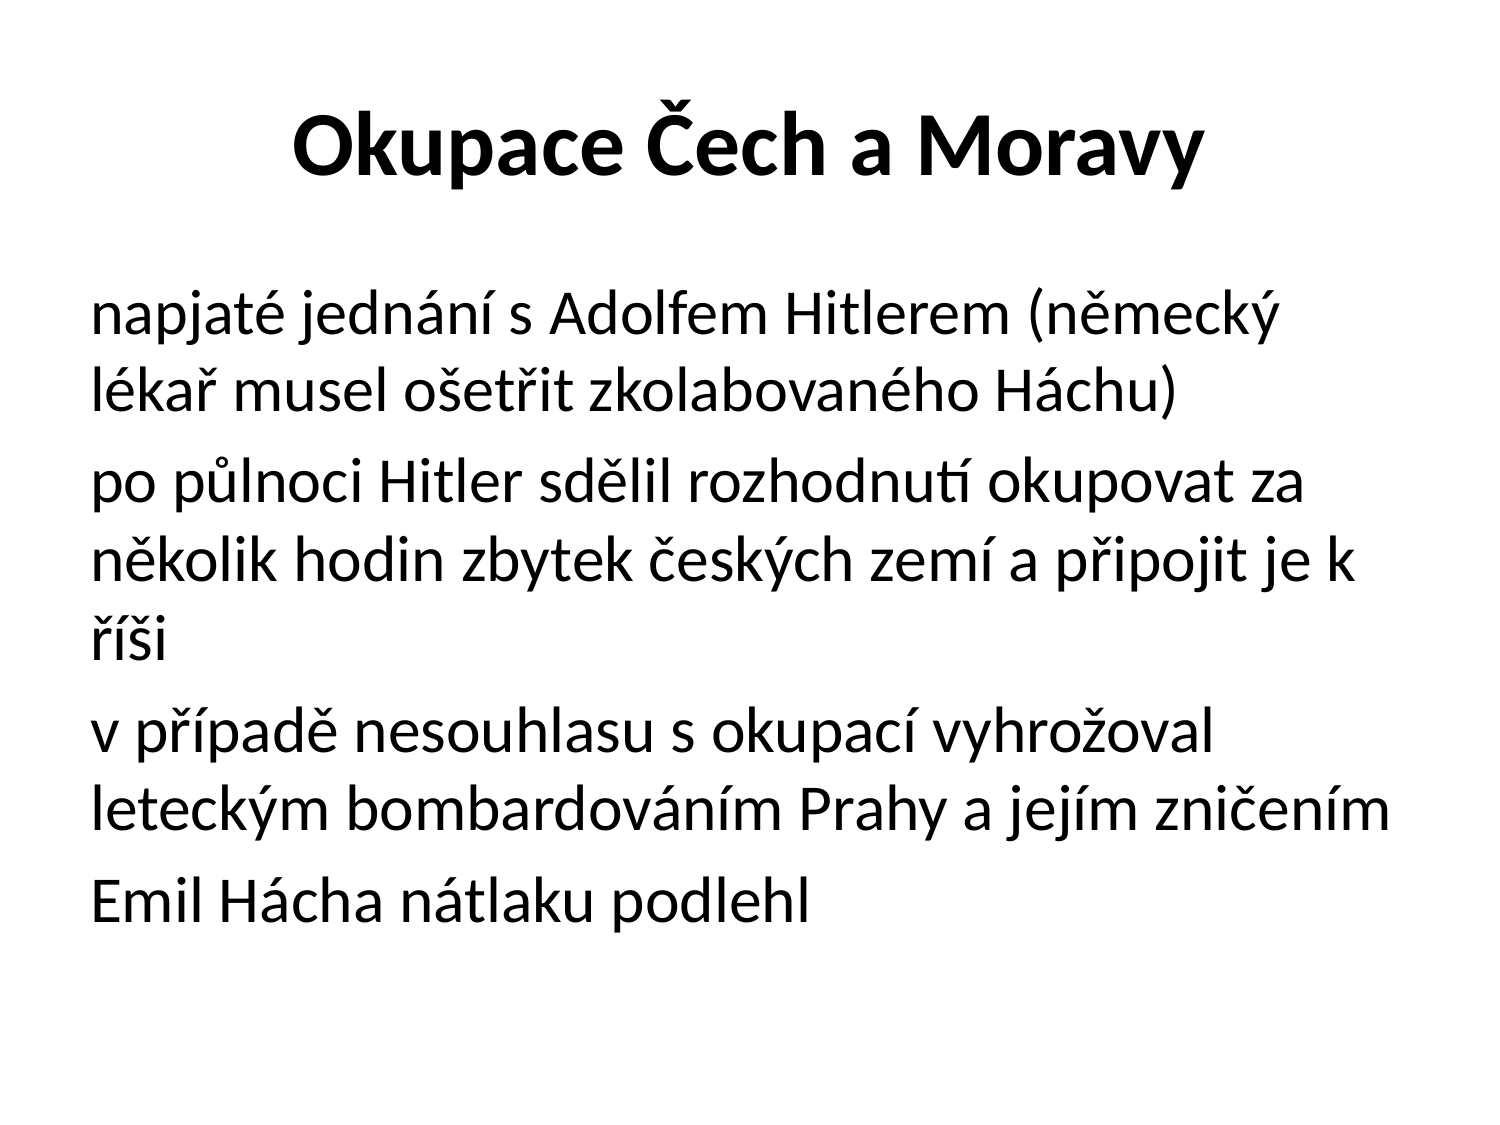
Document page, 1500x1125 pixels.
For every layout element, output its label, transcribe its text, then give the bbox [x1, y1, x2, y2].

list napjaté jednání s Adolfem Hitlerem (německý lékař musel ošetřit zkolabovaného Háchu) po půlnoci Hitler sdělil rozhodnutí okupovat za několik hodin zbytek českých zemí a připojit je k říši v případě nesouhlasu s okupací vyhrožoval leteckým bombardováním Prahy a jejím zničením Emil Hácha nátlaku podlehl [75, 262, 1425, 1005]
title Okupace Čech a Moravy [75, 45, 1425, 233]
